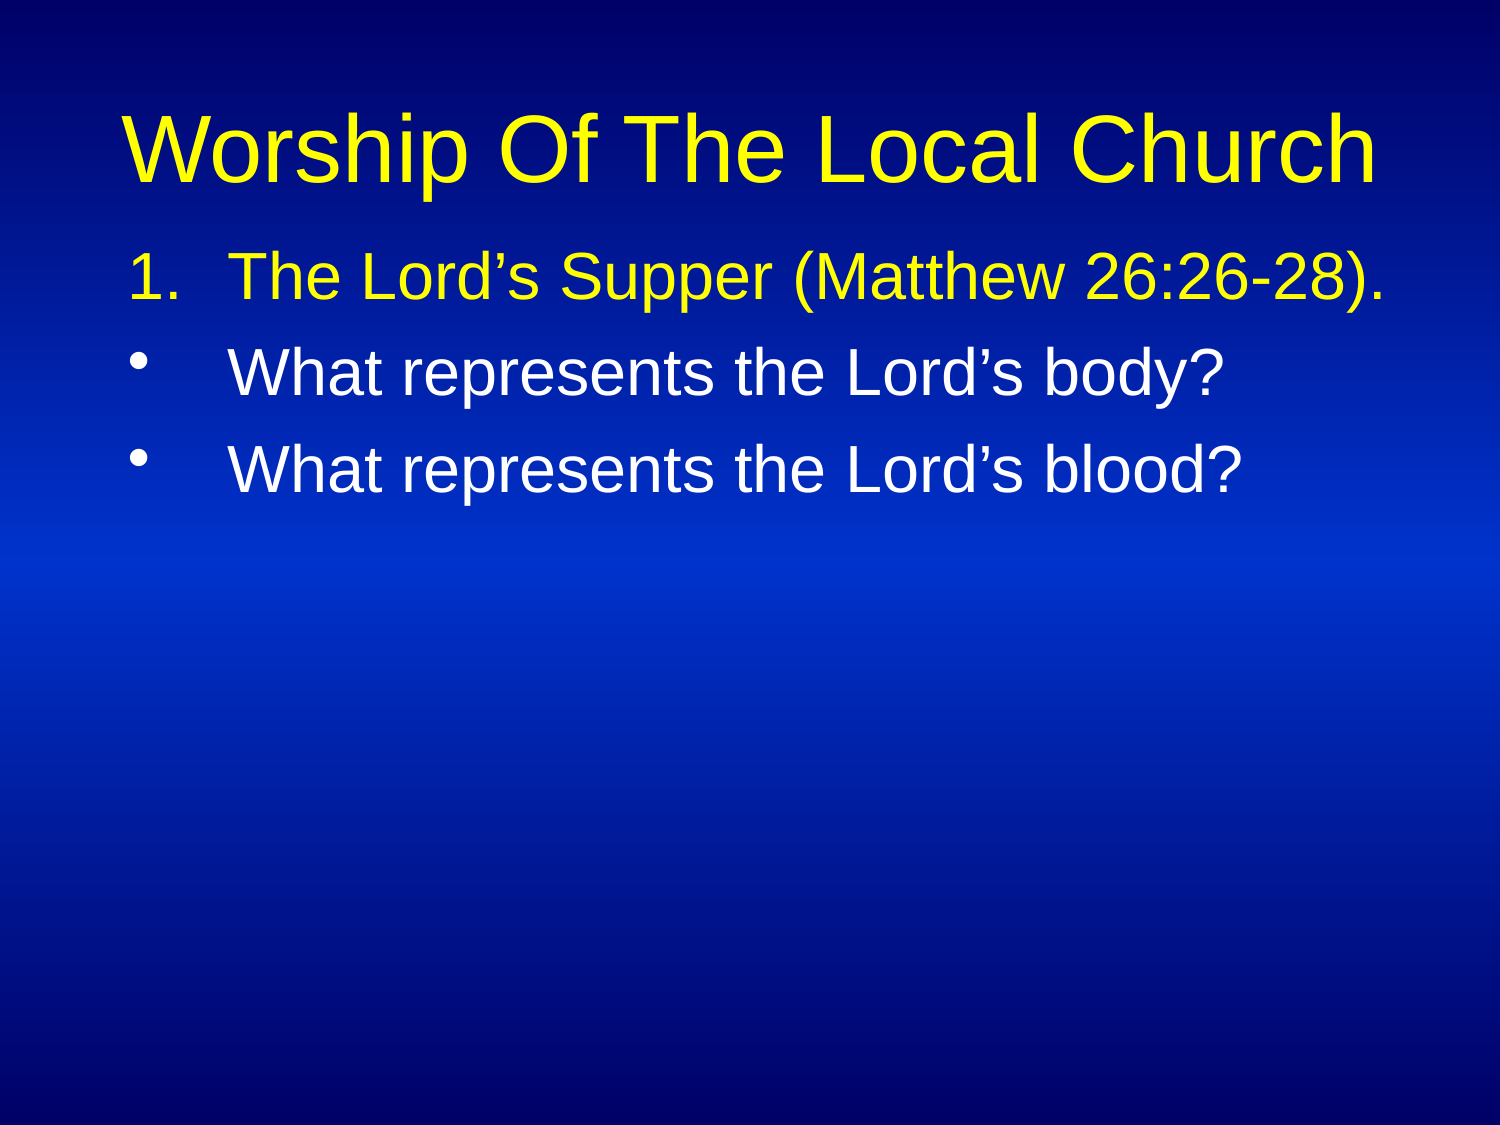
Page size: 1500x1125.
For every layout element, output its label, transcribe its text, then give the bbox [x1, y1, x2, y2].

title Worship Of The Local Church [37, 50, 1463, 238]
list The Lord’s Supper (Matthew 26:26-28). What represents the Lord’s body? What represents the Lord’s blood? [112, 224, 1463, 1125]
